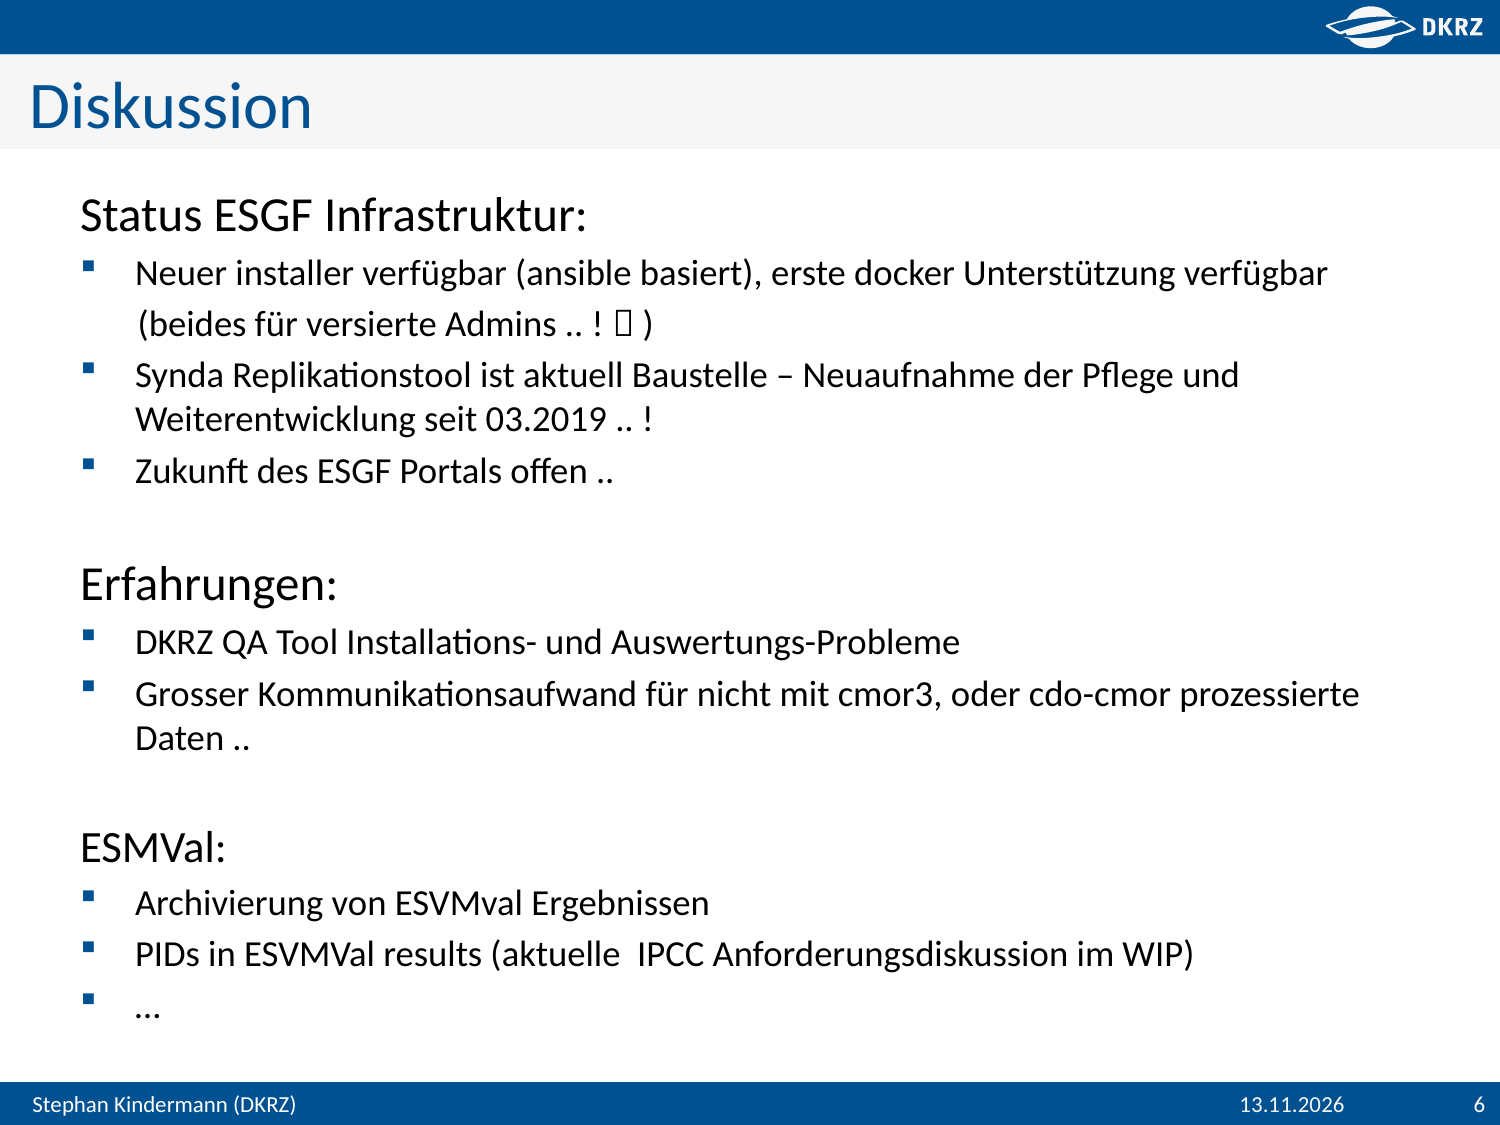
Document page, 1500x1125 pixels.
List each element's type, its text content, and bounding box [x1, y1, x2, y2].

slide_number 6 [1376, 1082, 1500, 1125]
title Diskussion [0, 54, 1500, 149]
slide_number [1187, 1082, 1360, 1125]
list Status ESGF Infrastruktur: Neuer installer verfügbar (ansible basiert), erste docker Unterstützung verfügbar (beides für versierte Admins .. !  ) Synda Replikationstool ist aktuell Baustelle – Neuaufnahme der Pflege und Weiterentwicklung seit 03.2019 .. ! Zukunft des ESGF Portals offen .. Erfahrungen: DKRZ QA Tool Installations- und Auswertungs-Probleme Grosser Kommunikationsaufwand für nicht mit cmor3, oder cdo-cmor prozessierte Daten .. ESMVal: Archivierung von ESVMval Ergebnissen PIDs in ESVMVal results (aktuelle IPCC Anforderungsdiskussion im WIP) … [64, 172, 1414, 1035]
